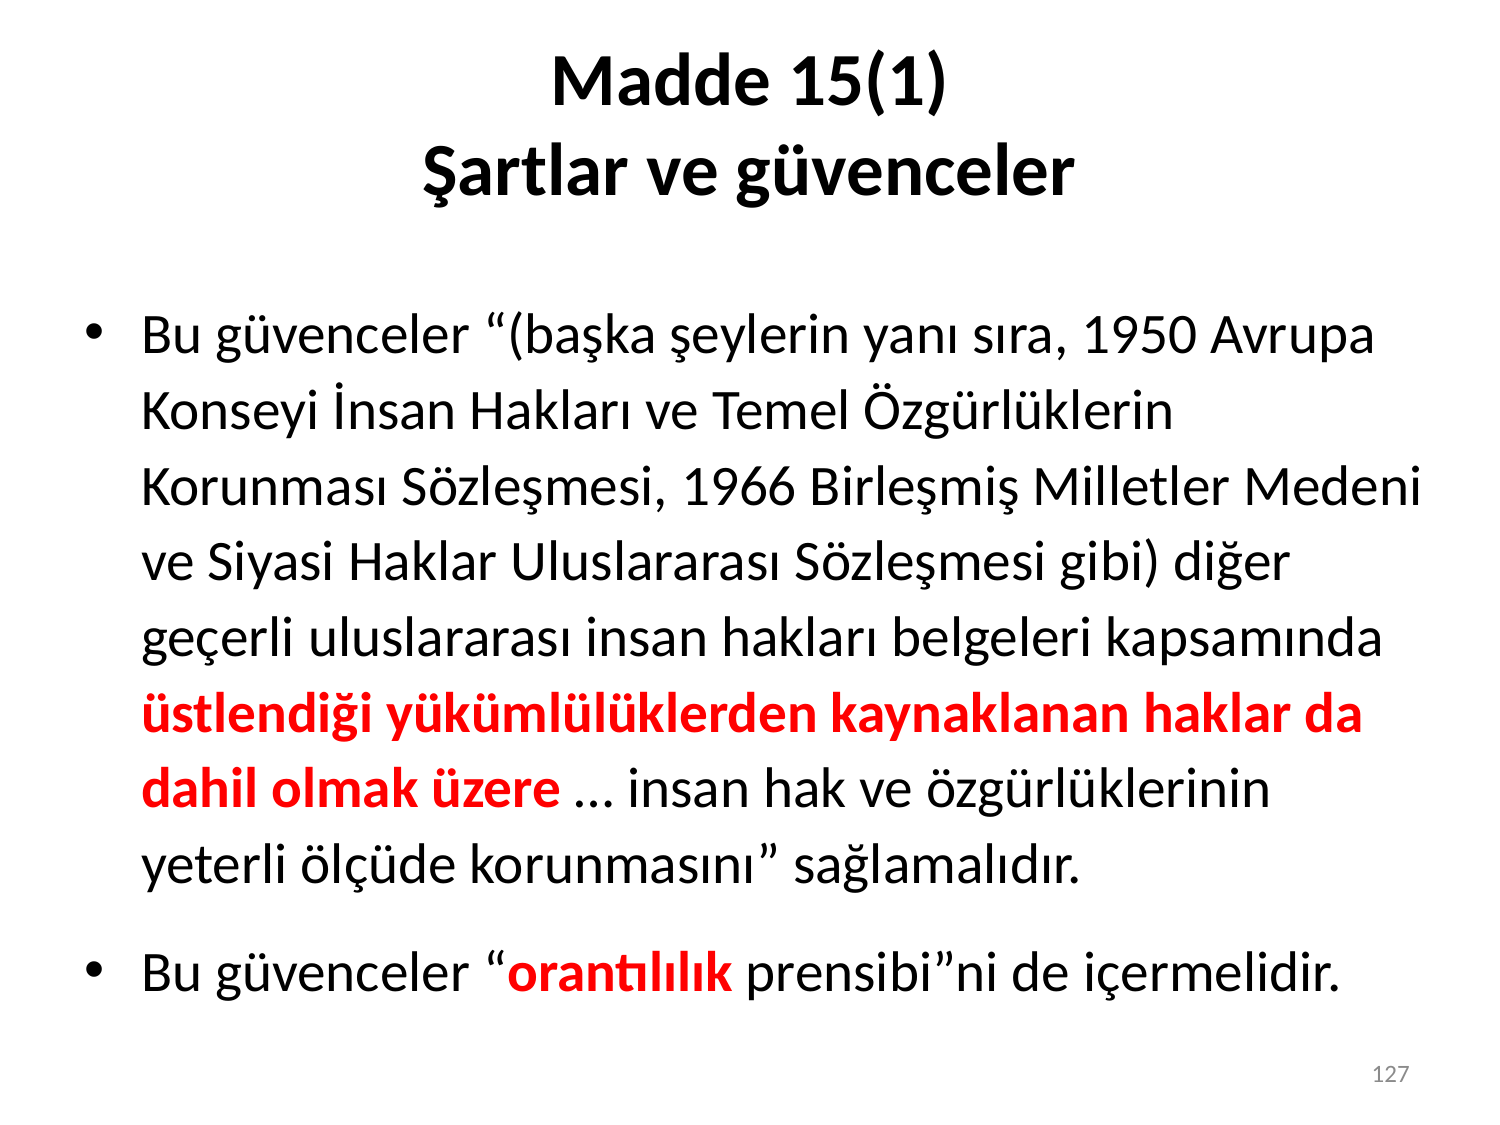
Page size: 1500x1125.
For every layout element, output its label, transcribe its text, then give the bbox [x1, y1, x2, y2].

slide_number 127 [1074, 1042, 1425, 1103]
list Bu güvenceler “(başka şeylerin yanı sıra, 1950 Avrupa Konseyi İnsan Hakları ve Temel Özgürlüklerin Korunması Sözleşmesi, 1966 Birleşmiş Milletler Medeni ve Siyasi Haklar Uluslararası Sözleşmesi gibi) diğer geçerli uluslararası insan hakları belgeleri kapsamında üstlendiği yükümlülüklerden kaynaklanan haklar da dahil olmak üzere … insan hak ve özgürlüklerinin yeterli ölçüde korunmasını” sağlamalıdır. Bu güvenceler “orantılılık prensibi”ni de içermelidir. [68, 281, 1443, 1043]
title Madde 15(1) Şartlar ve güvenceler [74, 44, 1426, 196]
